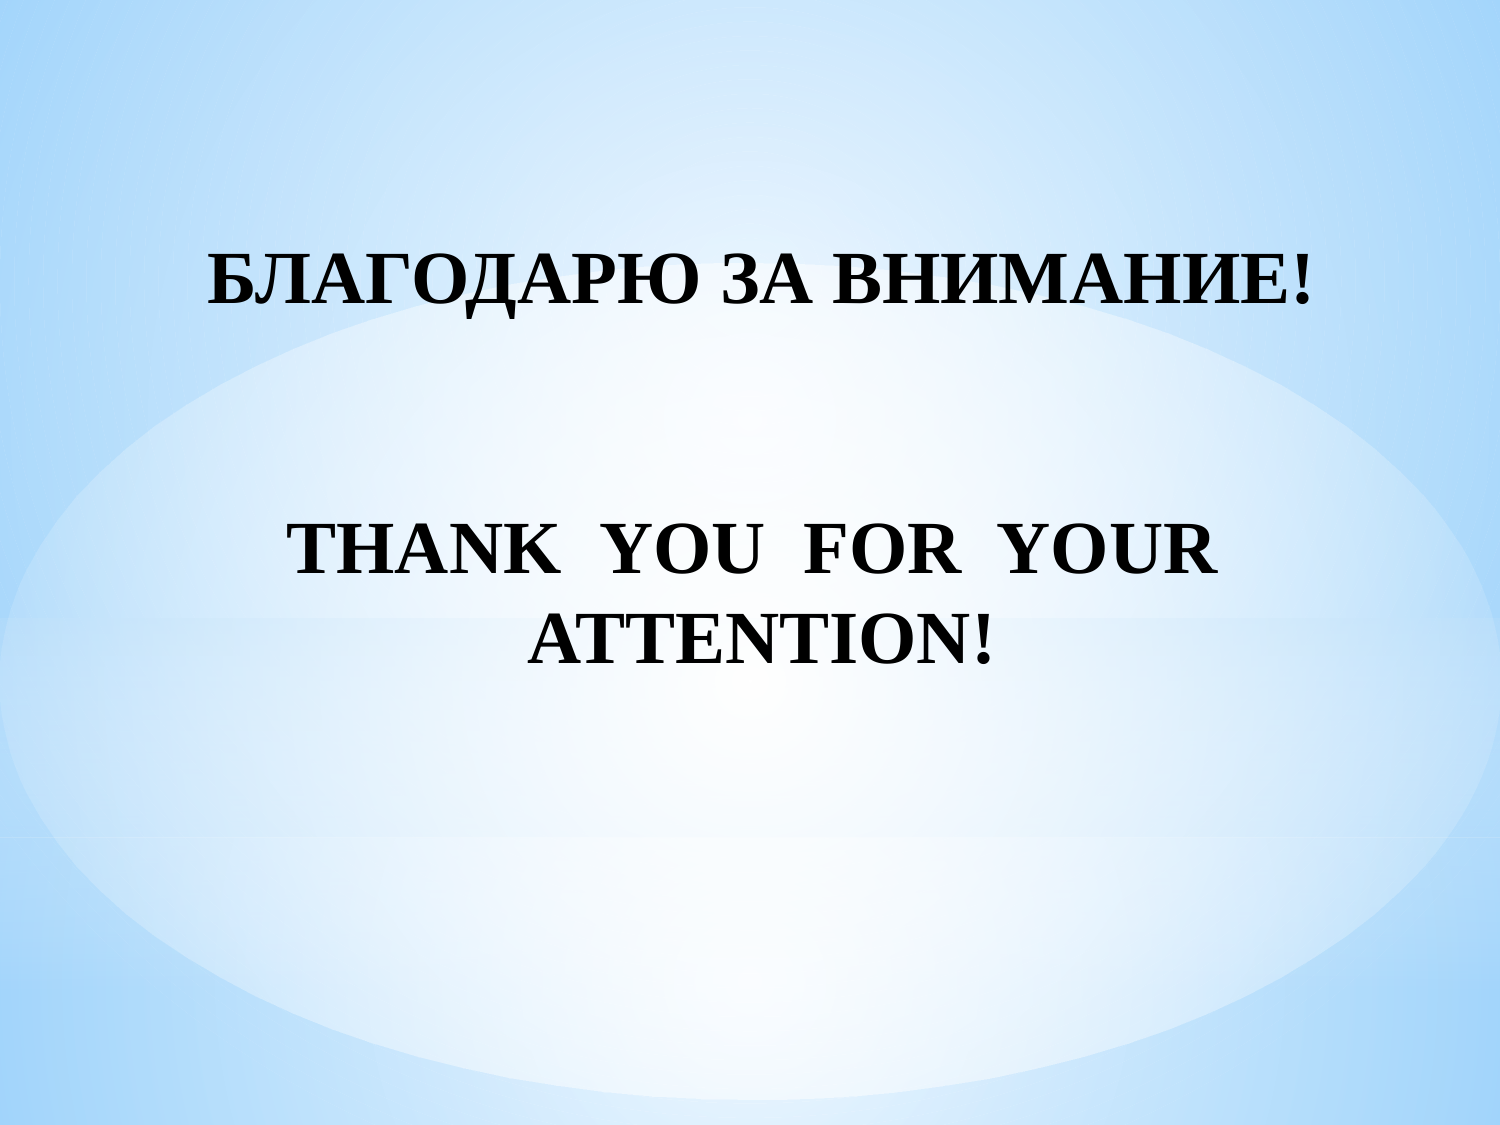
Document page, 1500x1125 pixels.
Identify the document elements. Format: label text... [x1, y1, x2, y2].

text_box БЛАГОДАРЮ ЗА ВНИМАНИЕ! THANK YOU FOR YOUR ATTENTION! [159, 221, 1365, 686]
